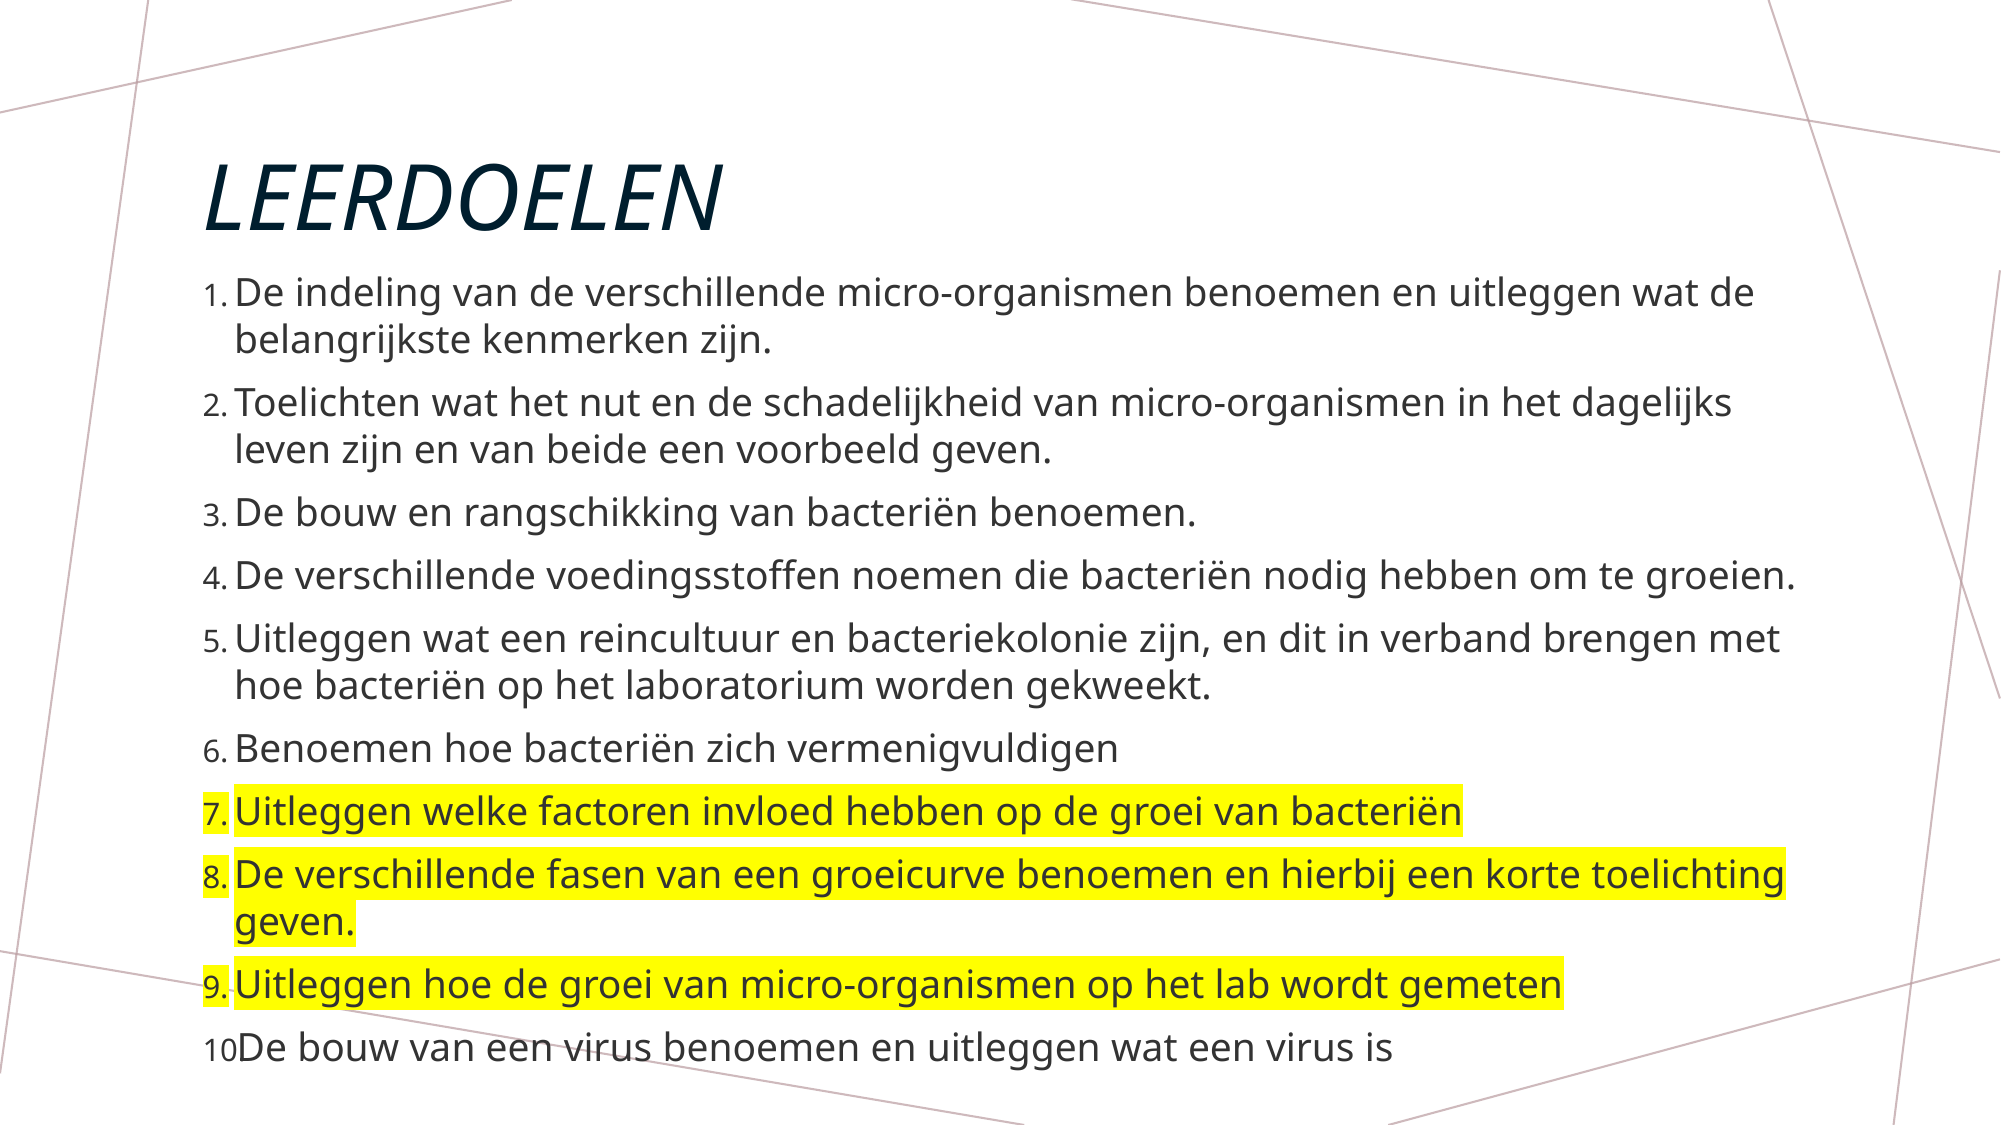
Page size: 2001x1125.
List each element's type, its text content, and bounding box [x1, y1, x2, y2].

list De indeling van de verschillende micro-organismen benoemen en uitleggen wat de belangrijkste kenmerken zijn. Toelichten wat het nut en de schadelijkheid van micro-organismen in het dagelijks leven zijn en van beide een voorbeeld geven. De bouw en rangschikking van bacteriën benoemen. De verschillende voedingsstoffen noemen die bacteriën nodig hebben om te groeien. Uitleggen wat een reincultuur en bacteriekolonie zijn, en dit in verband brengen met hoe bacteriën op het laboratorium worden gekweekt. Benoemen hoe bacteriën zich vermenigvuldigen Uitleggen welke factoren invloed hebben op de groei van bacteriën De verschillende fasen van een groeicurve benoemen en hierbij een korte toelichting geven. Uitleggen hoe de groei van micro-organismen op het lab wordt gemeten De bouw van een virus benoemen en uitleggen wat een virus is [187, 260, 1813, 1098]
title Leerdoelen [187, 87, 1813, 260]
